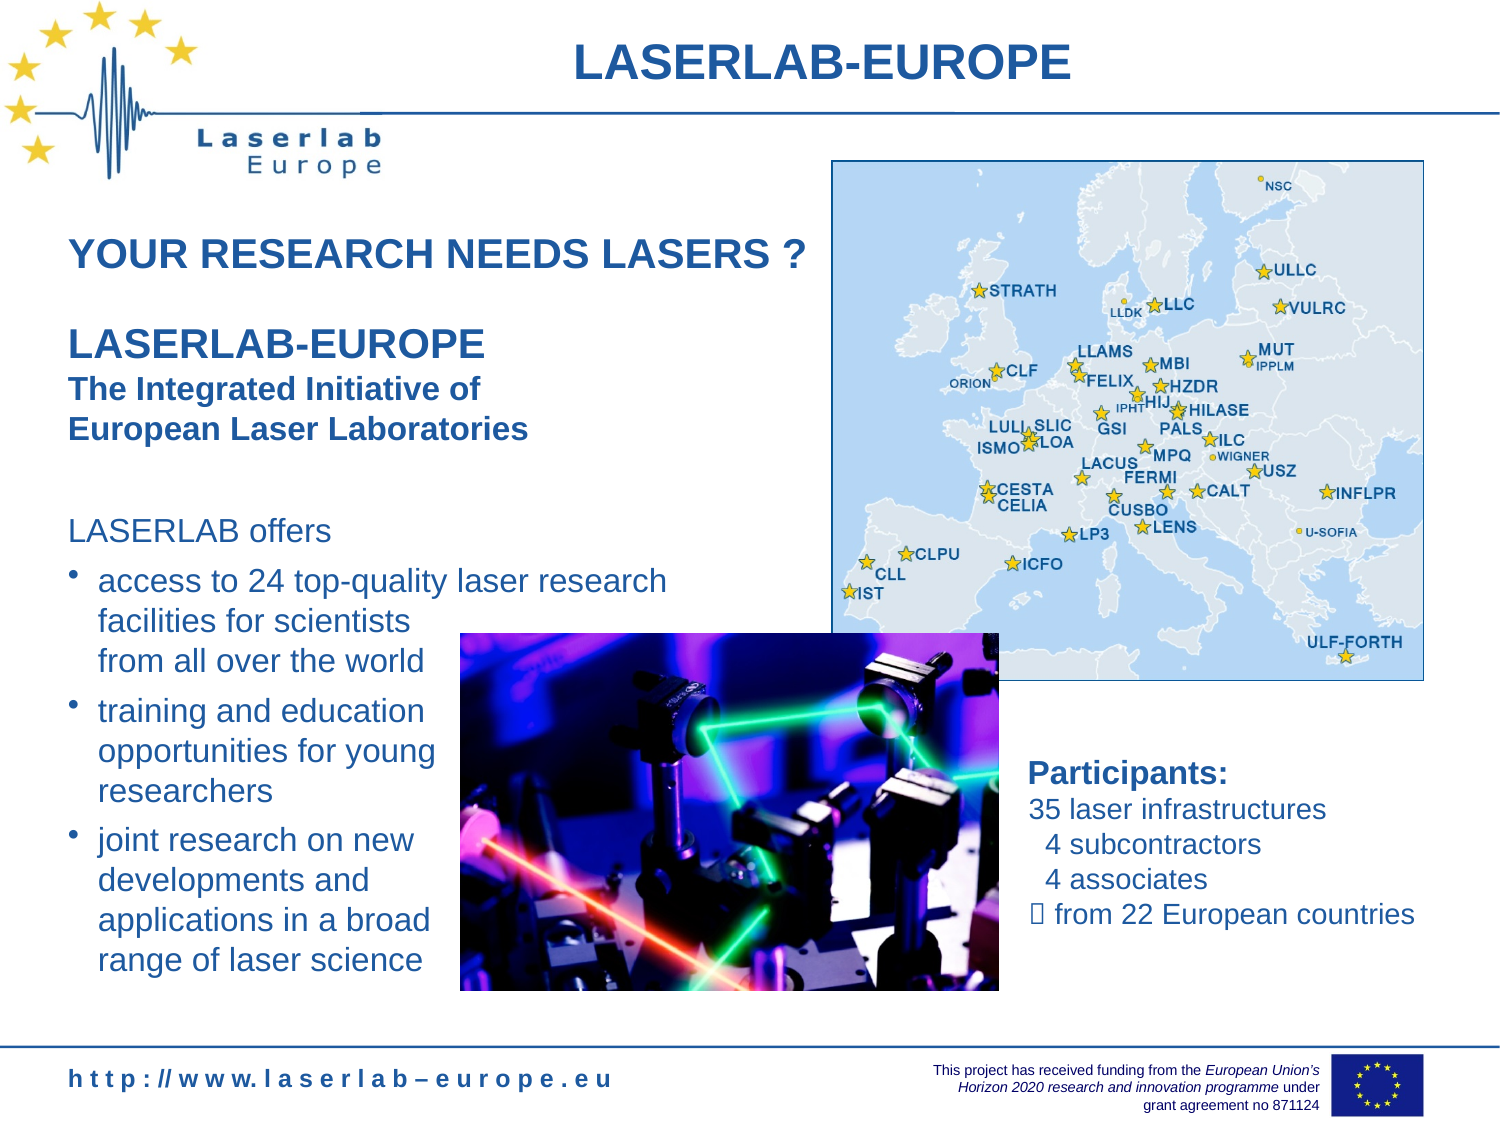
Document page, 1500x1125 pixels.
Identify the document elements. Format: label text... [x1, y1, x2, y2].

text_box YOUR RESEARCH NEEDS LASERS ? LASERLAB-EUROPE The Integrated Initiative of European Laser Laboratories [53, 219, 825, 490]
picture [460, 160, 1424, 992]
text_box LASERLAB offers access to 24 top-quality laser research facilities for scientists from all over the world training and education opportunities for young researchers joint research on new developments and applications in a broad range of laser science [53, 501, 798, 986]
picture [0, 0, 385, 185]
picture [1329, 1052, 1425, 1118]
text_box LASERLAB-EUROPE [197, 19, 1298, 100]
text_box Participants: 35 laser infrastructures 4 subcontractors 4 associates  from 22 European countries [1004, 743, 1459, 938]
